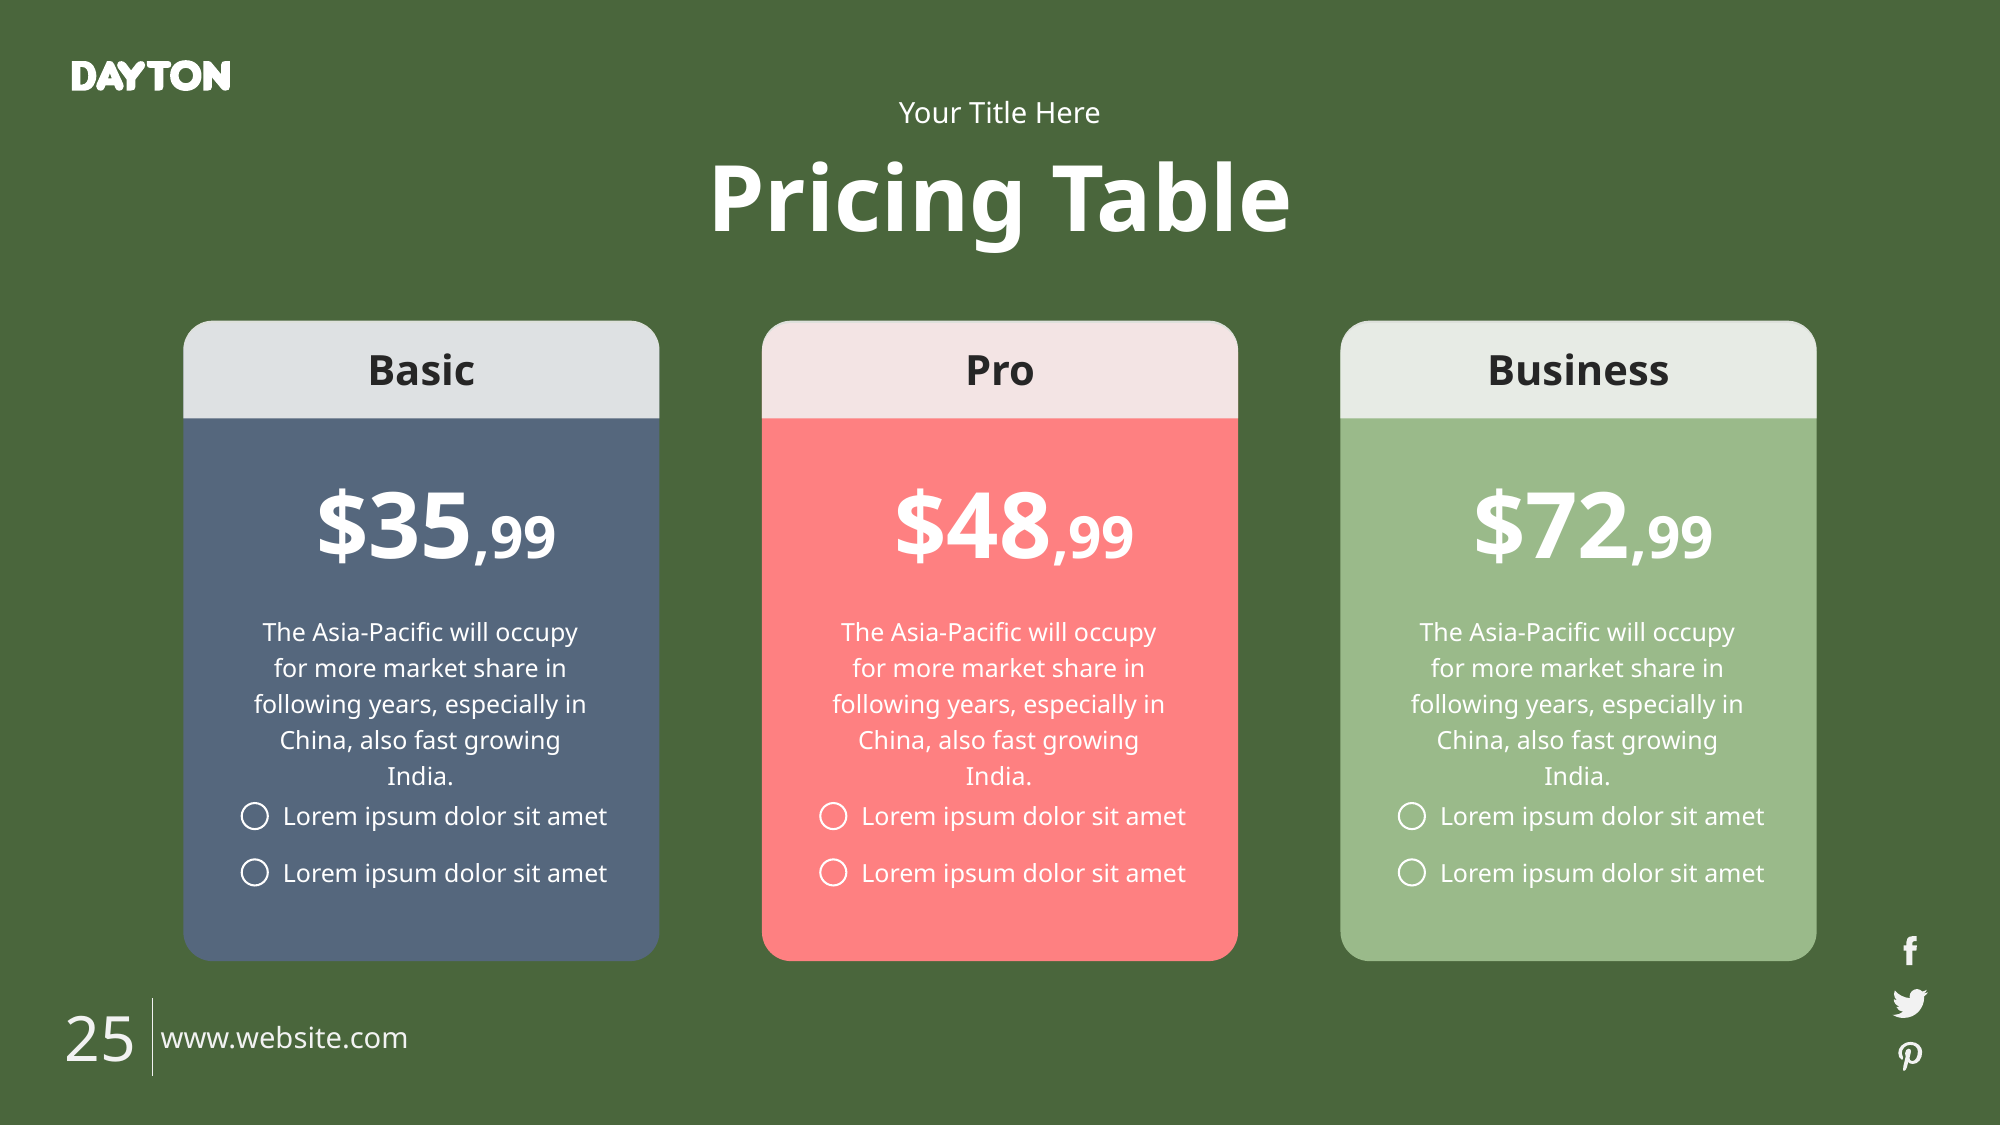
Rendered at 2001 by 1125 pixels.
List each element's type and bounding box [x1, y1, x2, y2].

text_box [820, 793, 1174, 896]
text_box [1398, 793, 1752, 896]
text_box [183, 320, 660, 962]
text_box [761, 320, 1239, 962]
text_box [718, 86, 1282, 260]
text_box [1340, 320, 1817, 962]
text_box [241, 793, 595, 896]
